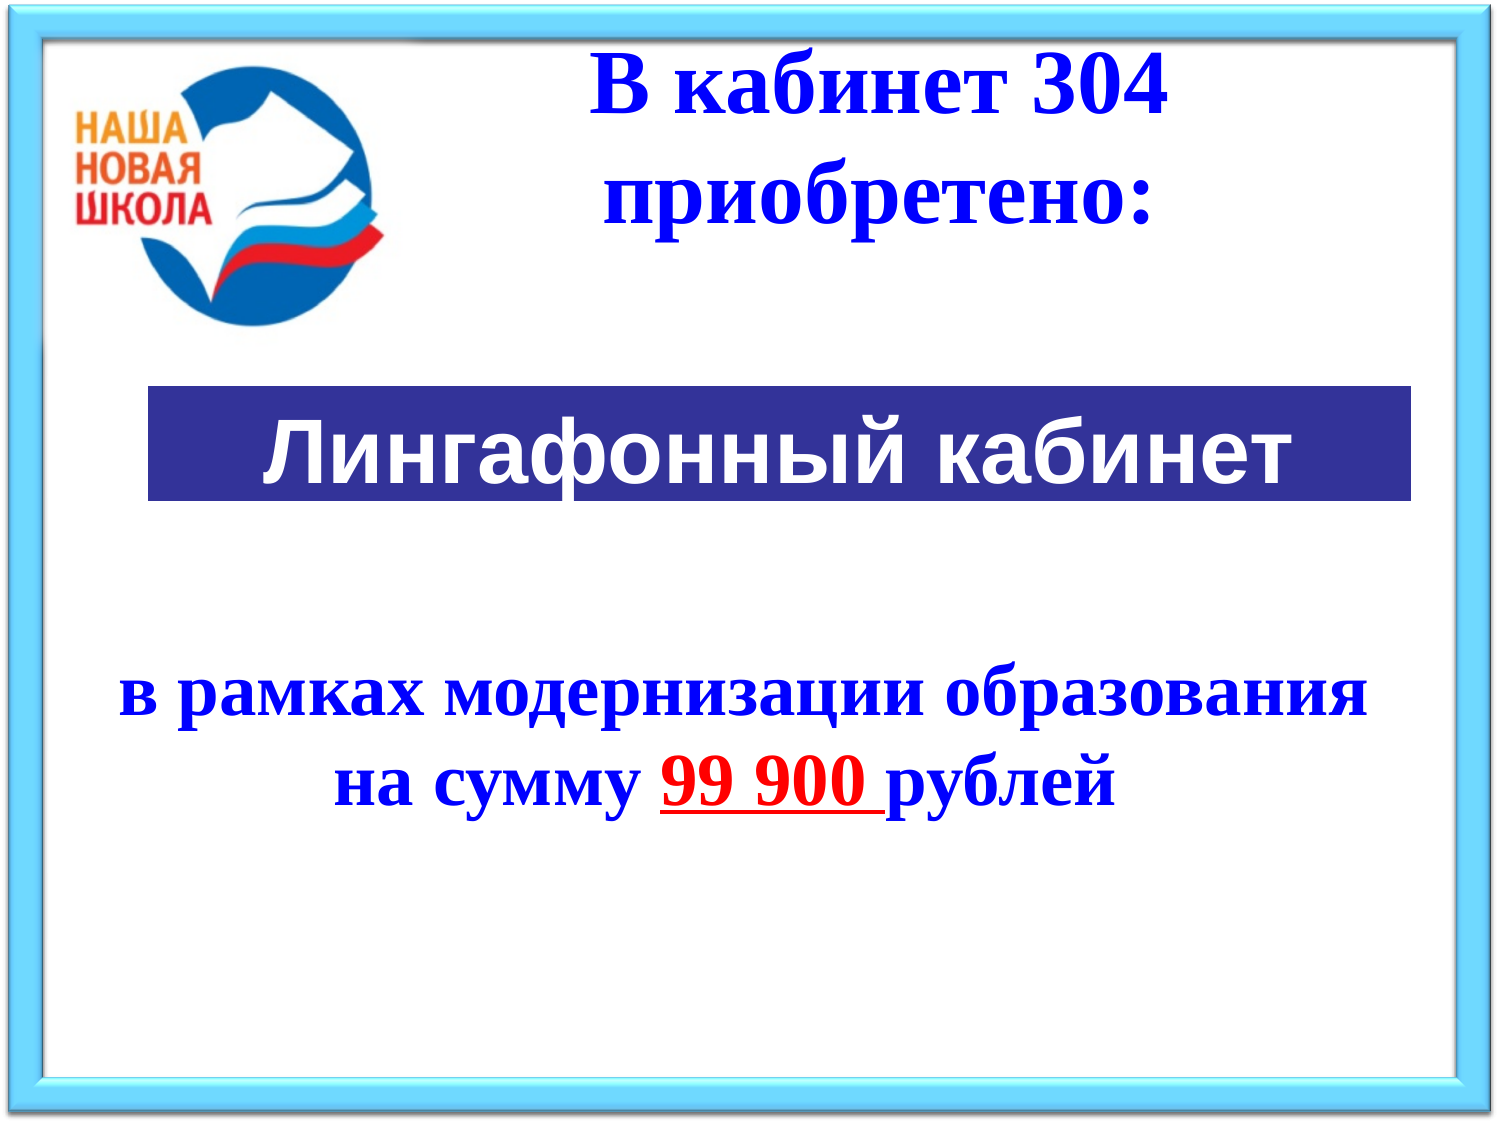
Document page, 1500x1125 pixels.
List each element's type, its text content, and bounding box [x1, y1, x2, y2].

table_header Лингафонный кабинет [148, 386, 1411, 501]
title В кабинет 304 приобретено: [324, 0, 1435, 154]
subtitle в рамках модернизации образования на сумму 99 900 рублей [76, 633, 1412, 851]
picture [29, 30, 432, 362]
